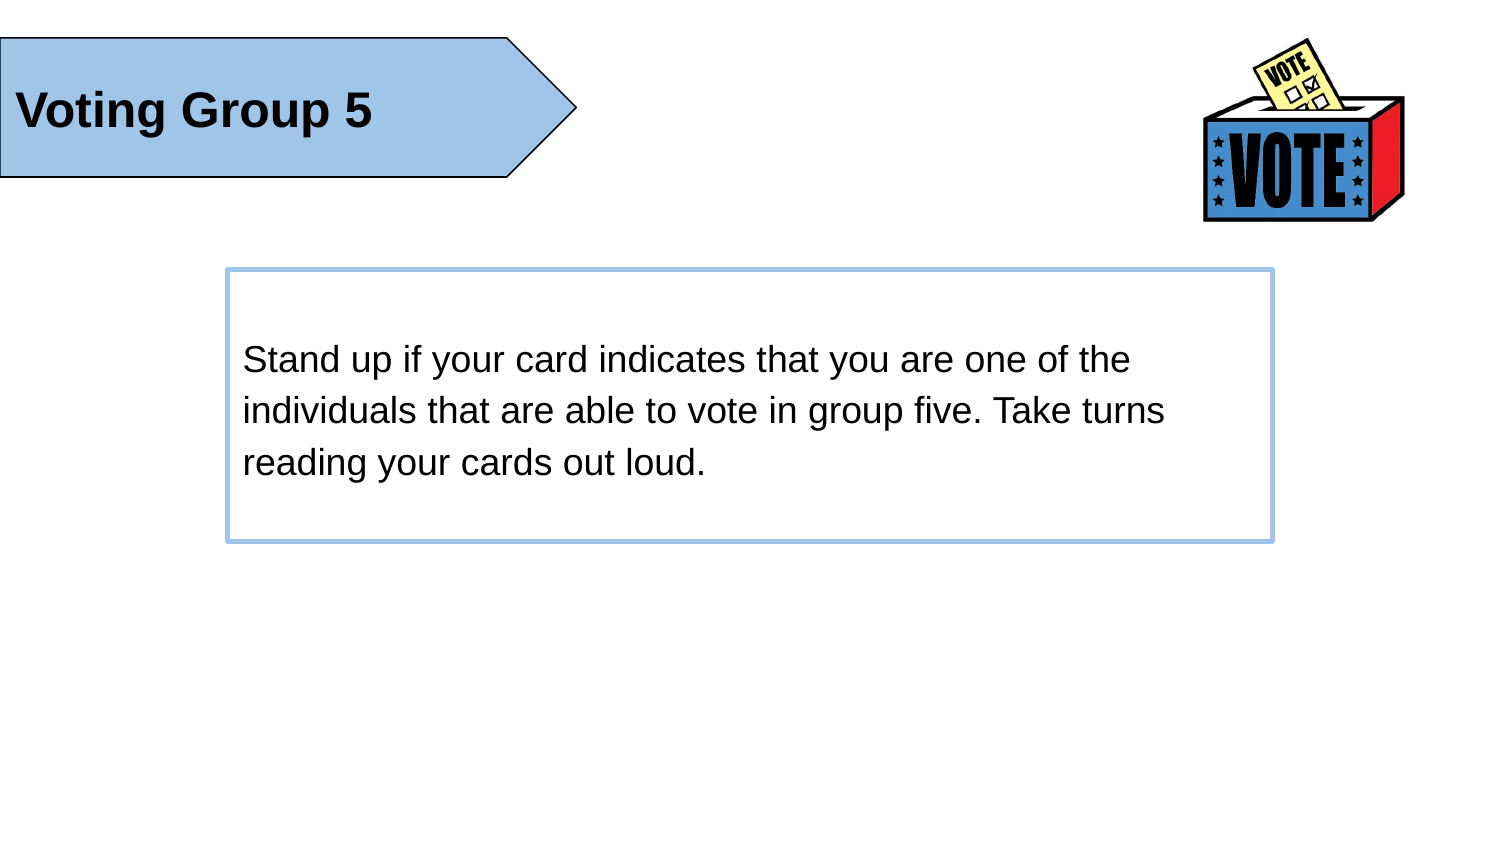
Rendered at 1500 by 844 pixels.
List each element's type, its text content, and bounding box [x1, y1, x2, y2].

picture [1202, 37, 1405, 223]
text_box Voting Group 5 [0, 37, 577, 177]
list Stand up if your card indicates that you are one of the individuals that are able to vote in group five. Take turns reading your cards out loud. [227, 269, 1273, 542]
